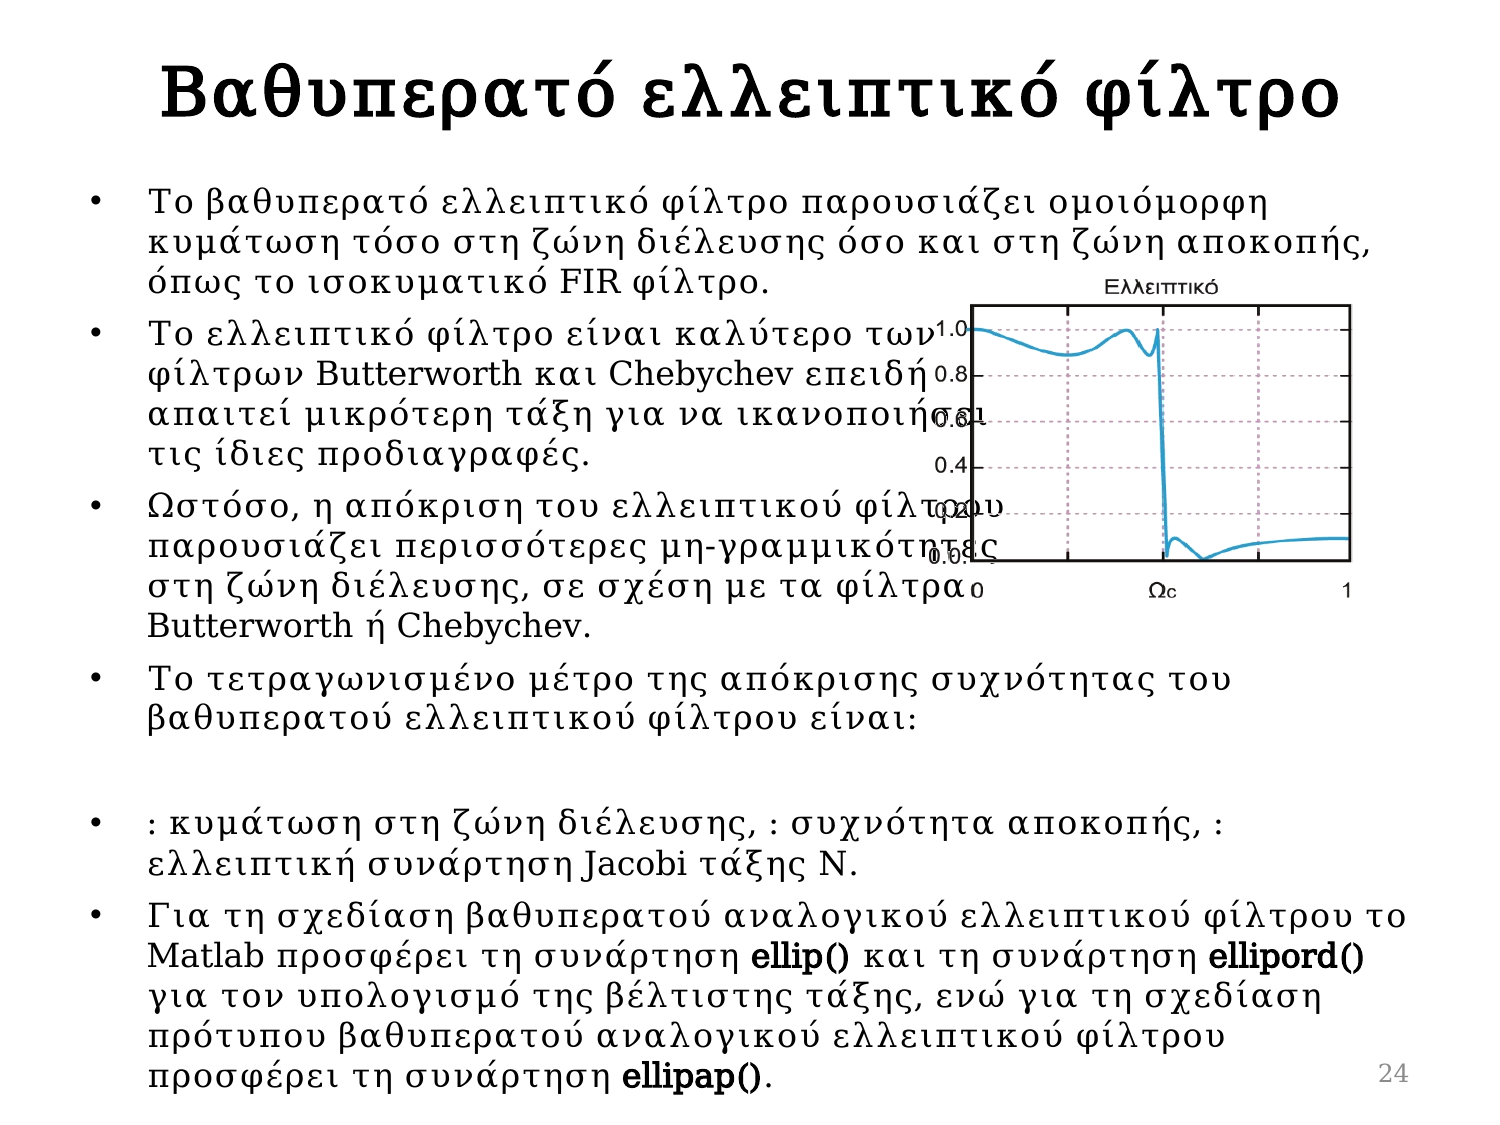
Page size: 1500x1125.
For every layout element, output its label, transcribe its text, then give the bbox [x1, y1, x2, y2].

title Βαθυπερατό ελλειπτικό φίλτρο [75, 19, 1425, 159]
slide_number 24 [1222, 1042, 1425, 1103]
picture [915, 255, 1353, 599]
